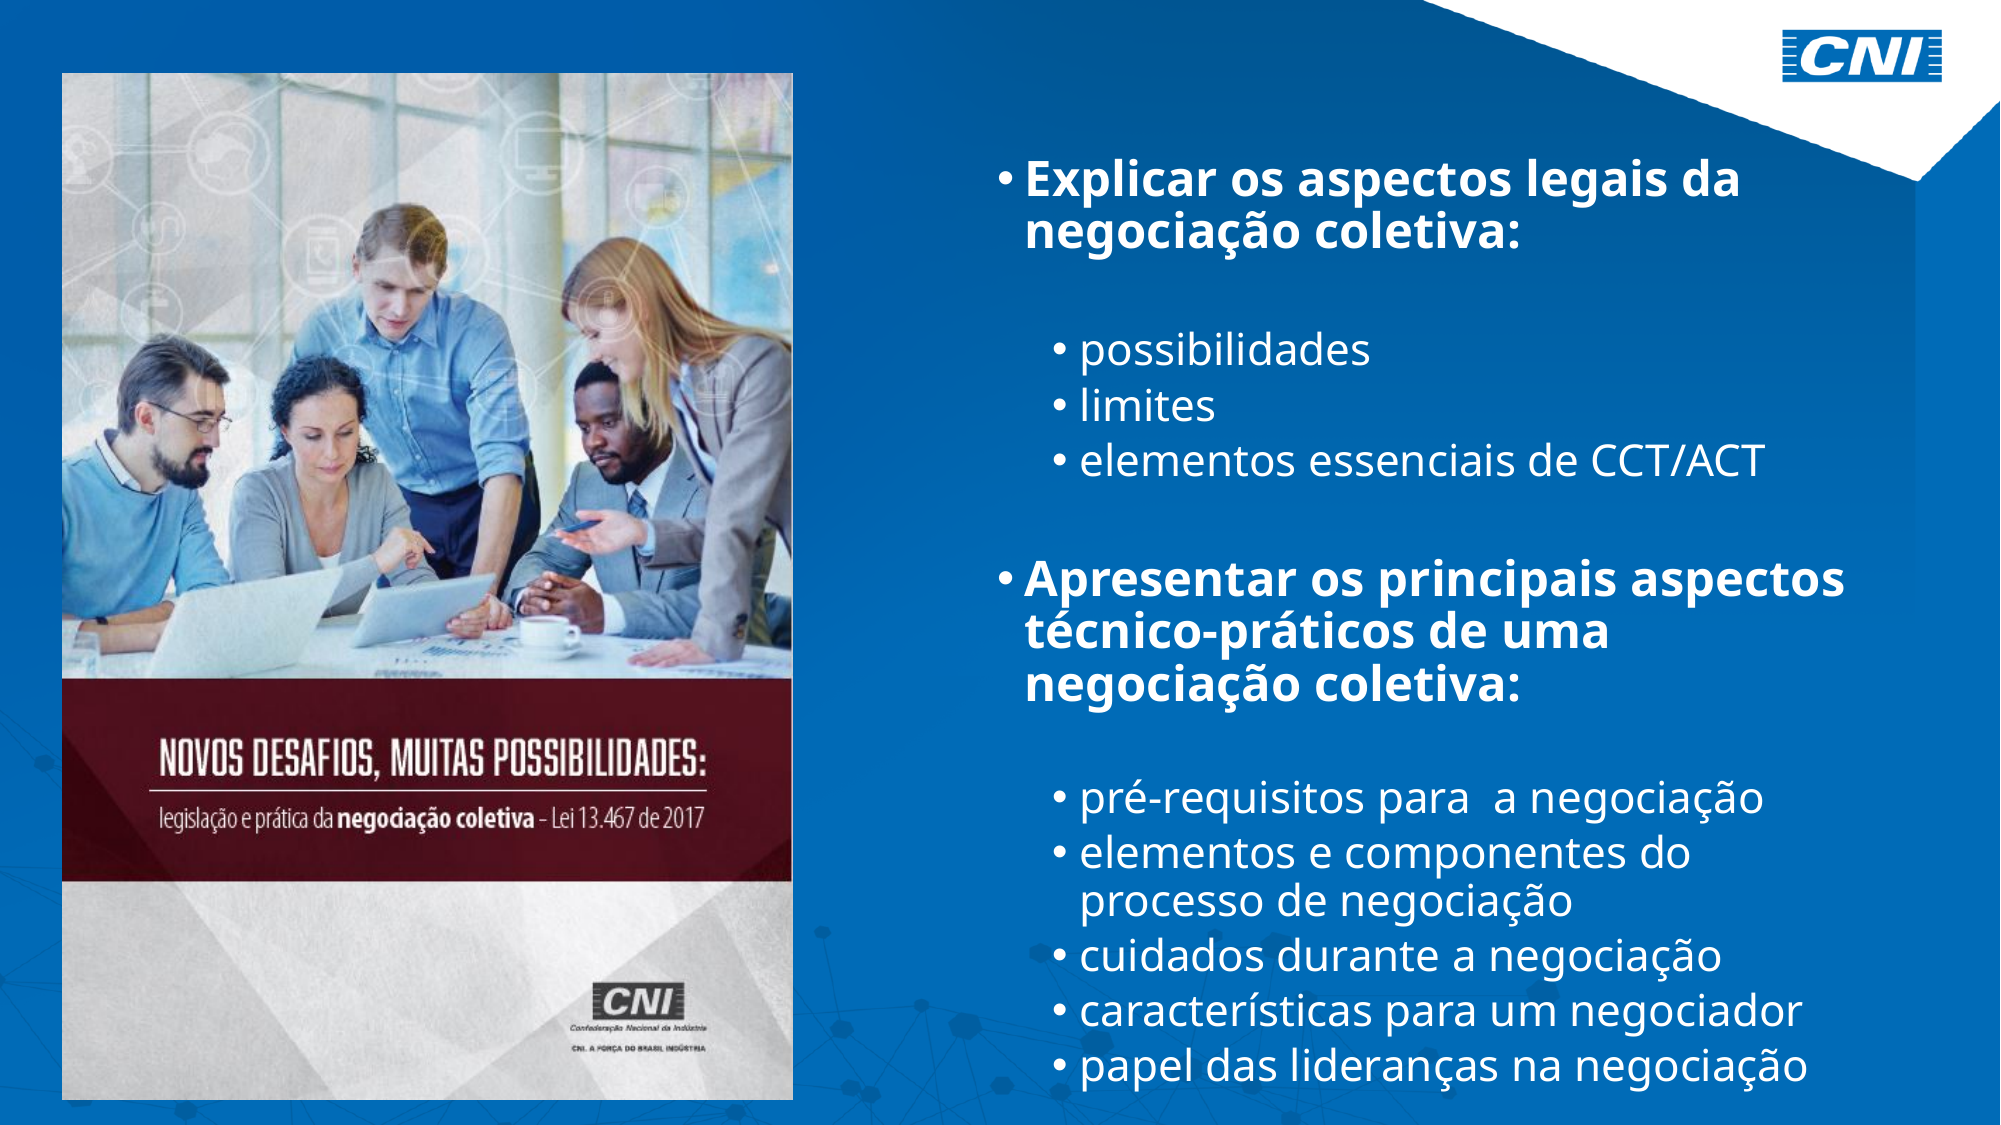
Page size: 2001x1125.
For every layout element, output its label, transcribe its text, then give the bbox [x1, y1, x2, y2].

text_box Explicar os aspectos legais da negociação coletiva: possibilidades limites elementos essenciais de CCT/ACT Apresentar os principais aspectos técnico-práticos de uma negociação coletiva: pré-requisitos para a negociação elementos e componentes do processo de negociação cuidados durante a negociação características para um negociador papel das lideranças na negociação [927, 146, 1877, 1100]
picture [0, 0, 2000, 1125]
